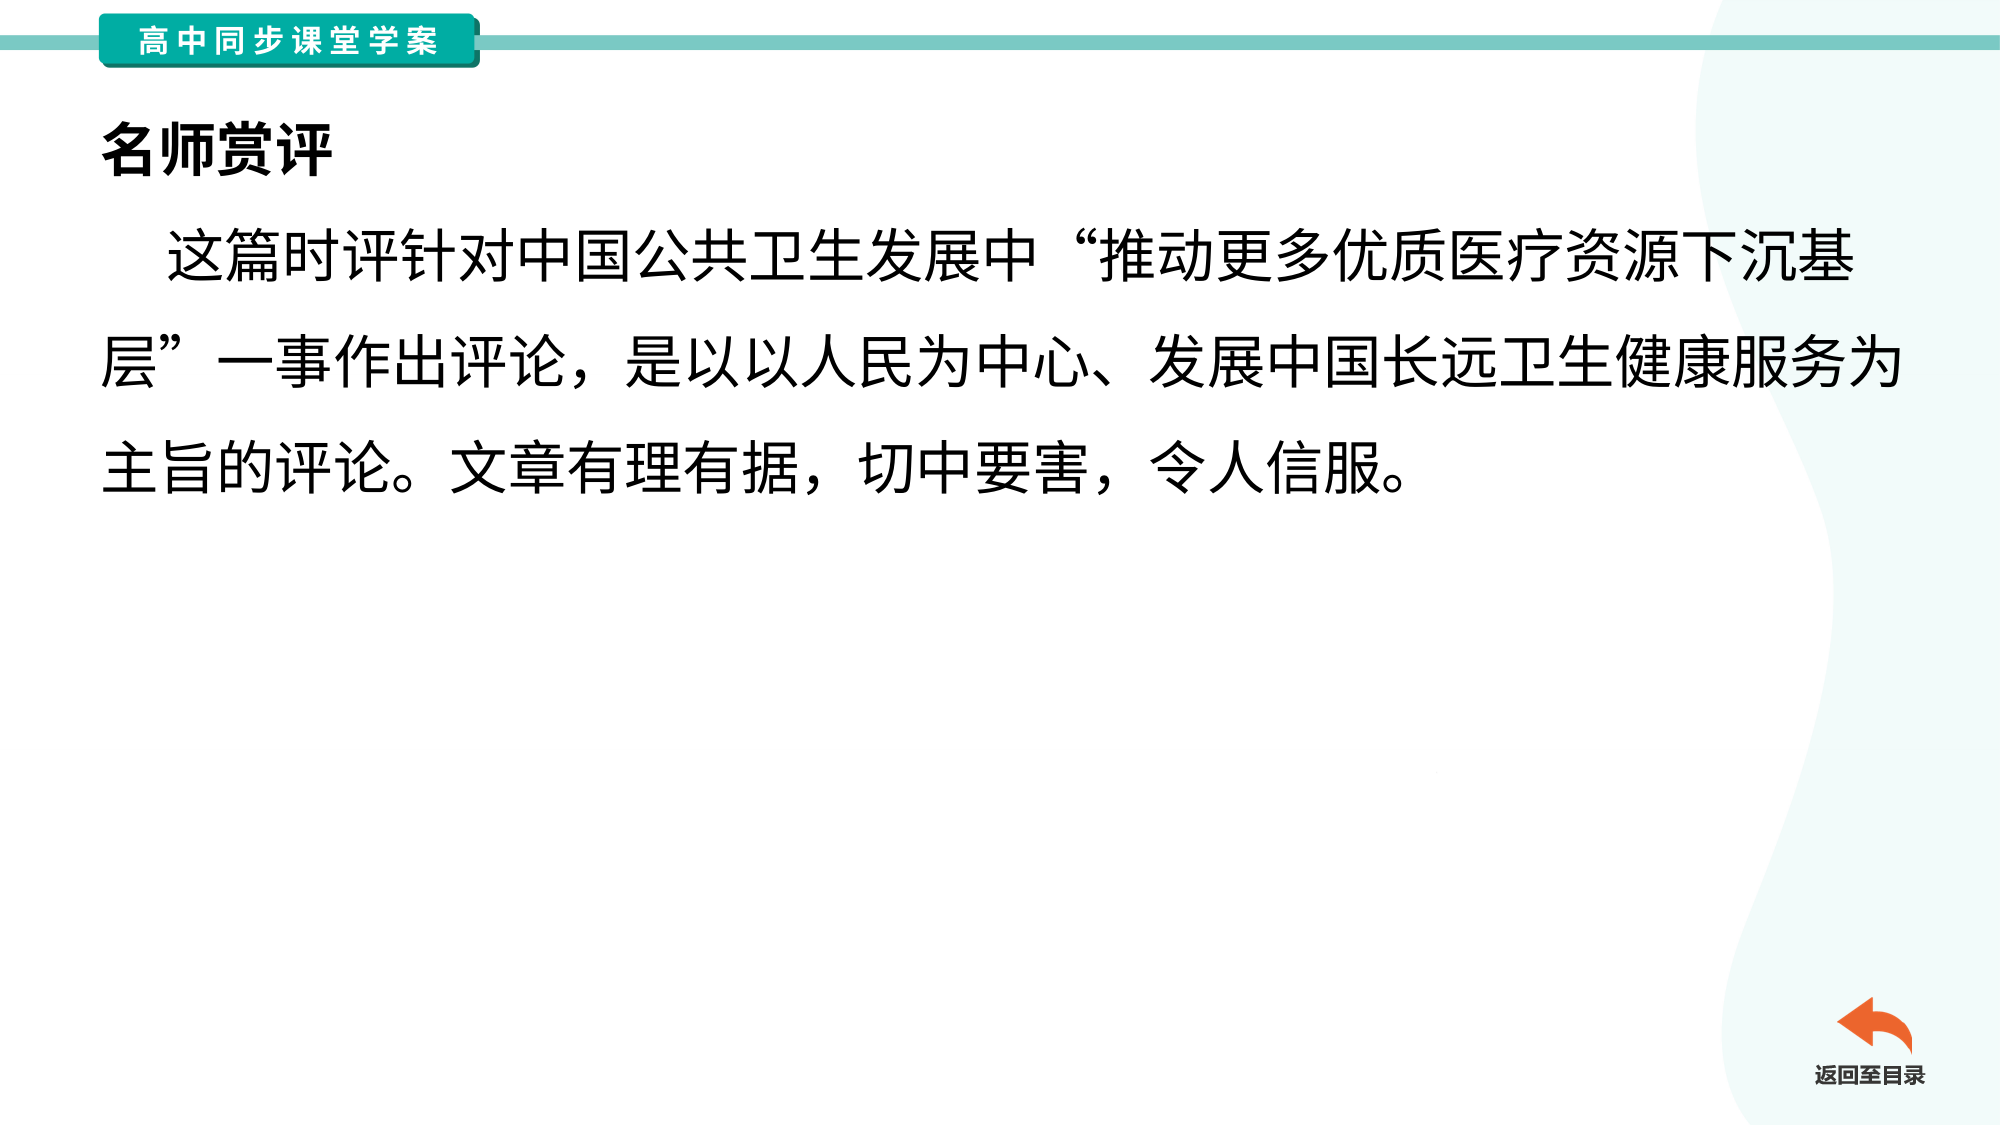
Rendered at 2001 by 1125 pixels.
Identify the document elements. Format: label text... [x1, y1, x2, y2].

picture [0, 0, 2000, 1125]
text_box 名师赏评 这篇时评针对中国公共卫生发展中“推动更多优质医疗资源下沉基 层”一事作出评论，是以以人民为中心、发展中国长远卫生健康服务为 主旨的评论。文章有理有据，切中要害，令人信服。 [100, 76, 1899, 502]
